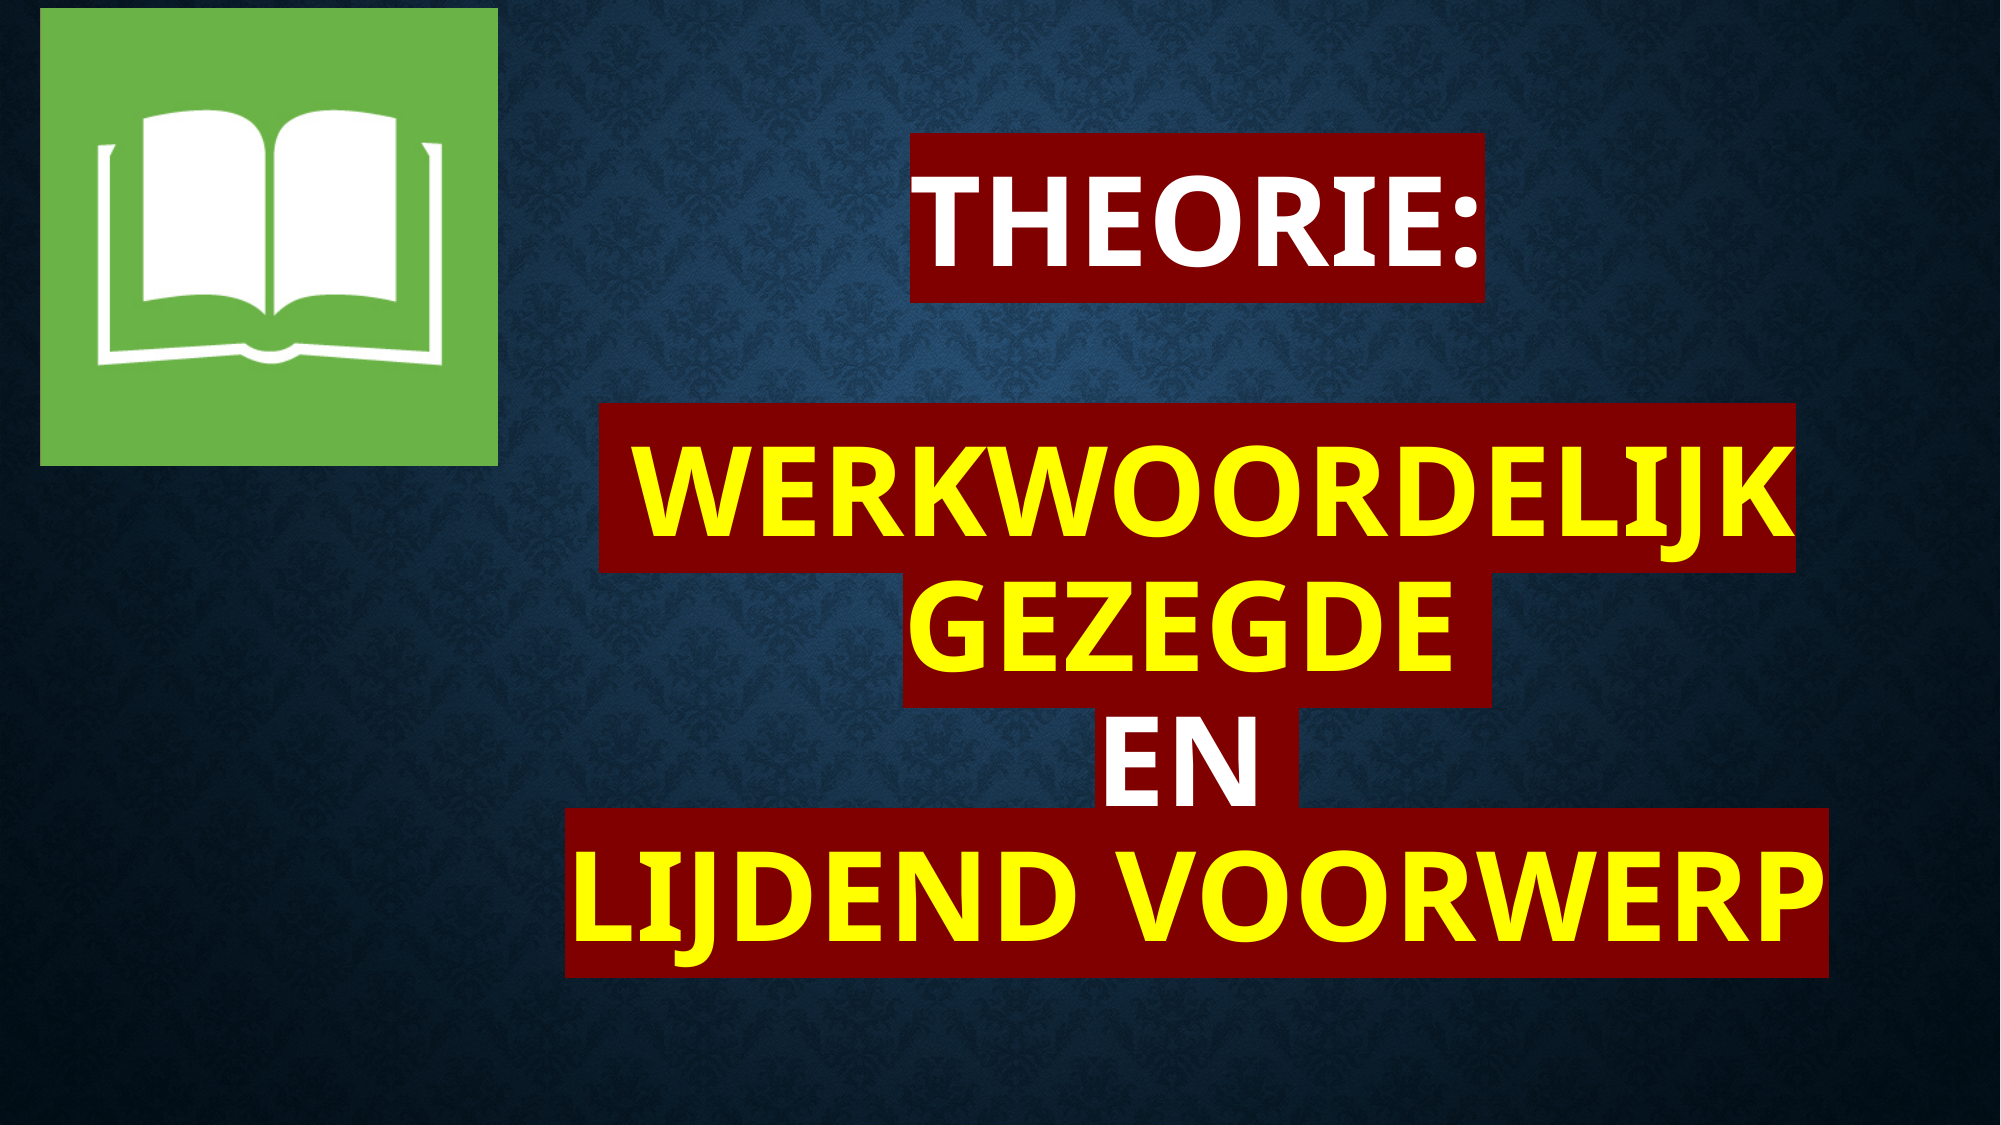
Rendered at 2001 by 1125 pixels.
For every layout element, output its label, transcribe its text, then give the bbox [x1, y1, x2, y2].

picture [39, 7, 499, 467]
title Theorie: Werkwoordelijk gezegde en lijdend voorwerp [346, 148, 2000, 977]
